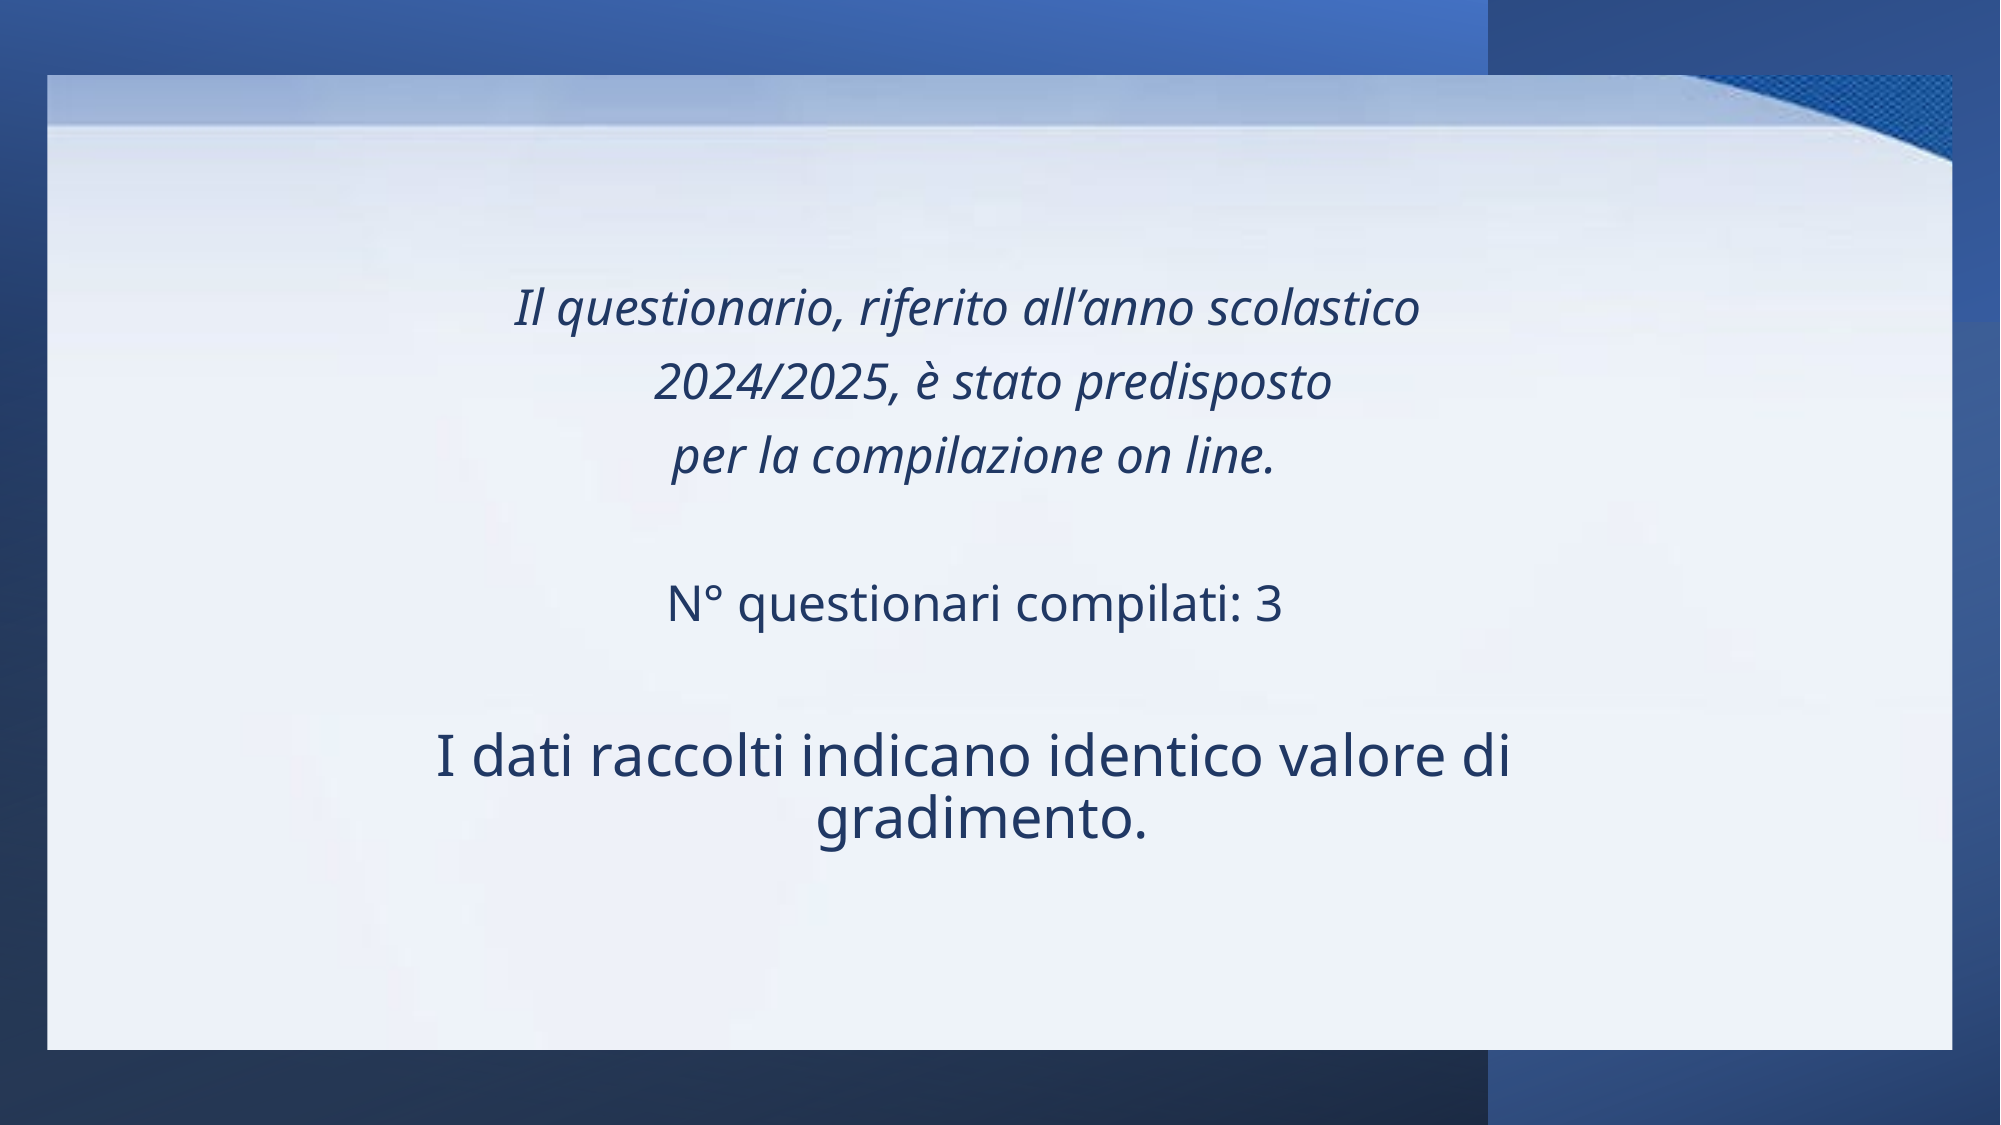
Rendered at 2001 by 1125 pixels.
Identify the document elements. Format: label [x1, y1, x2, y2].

picture [47, 75, 1953, 1050]
text_box [0, 0, 1489, 321]
text_box [0, 321, 2000, 1125]
text_box [1489, 0, 2000, 321]
